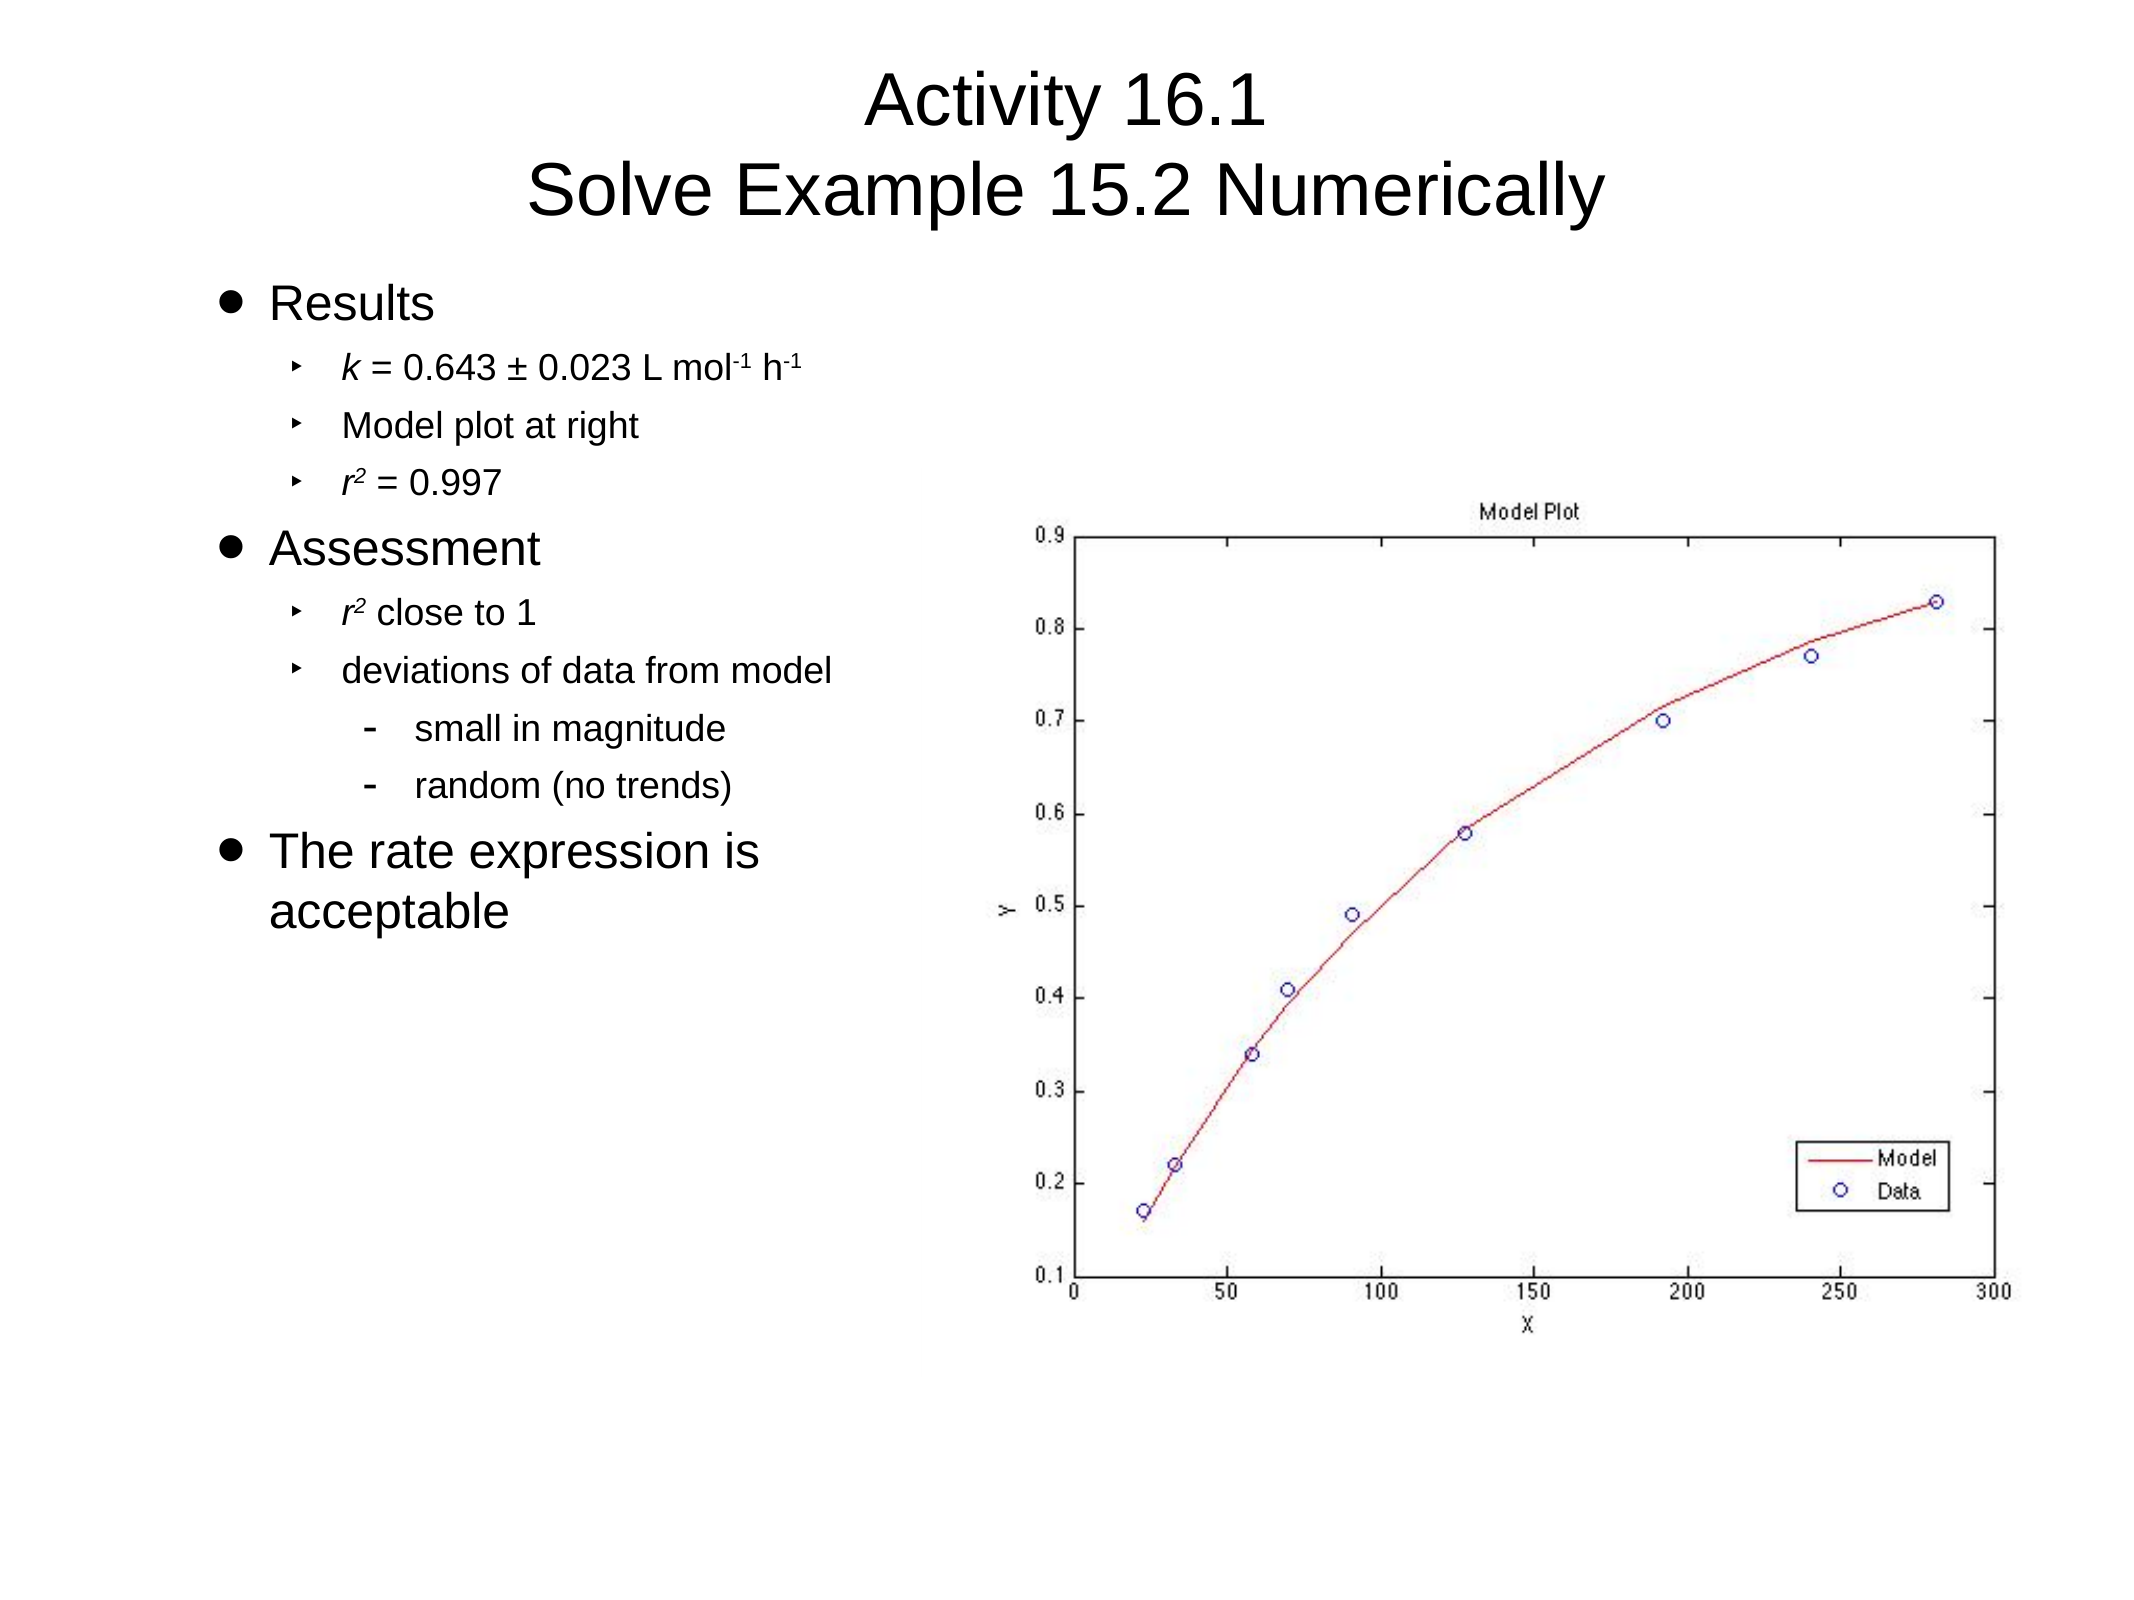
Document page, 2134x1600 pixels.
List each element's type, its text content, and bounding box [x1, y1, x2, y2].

list Results k = 0.643 ± 0.023 L mol-1 h-1 Model plot at right r2 = 0.997 Assessment r2 close to 1 deviations of data from model small in magnitude random (no trends) The rate expression is acceptable [208, 262, 1067, 1461]
title Activity 16.1 Solve Example 15.2 Numerically [208, 41, 1925, 250]
picture [920, 468, 2107, 1378]
